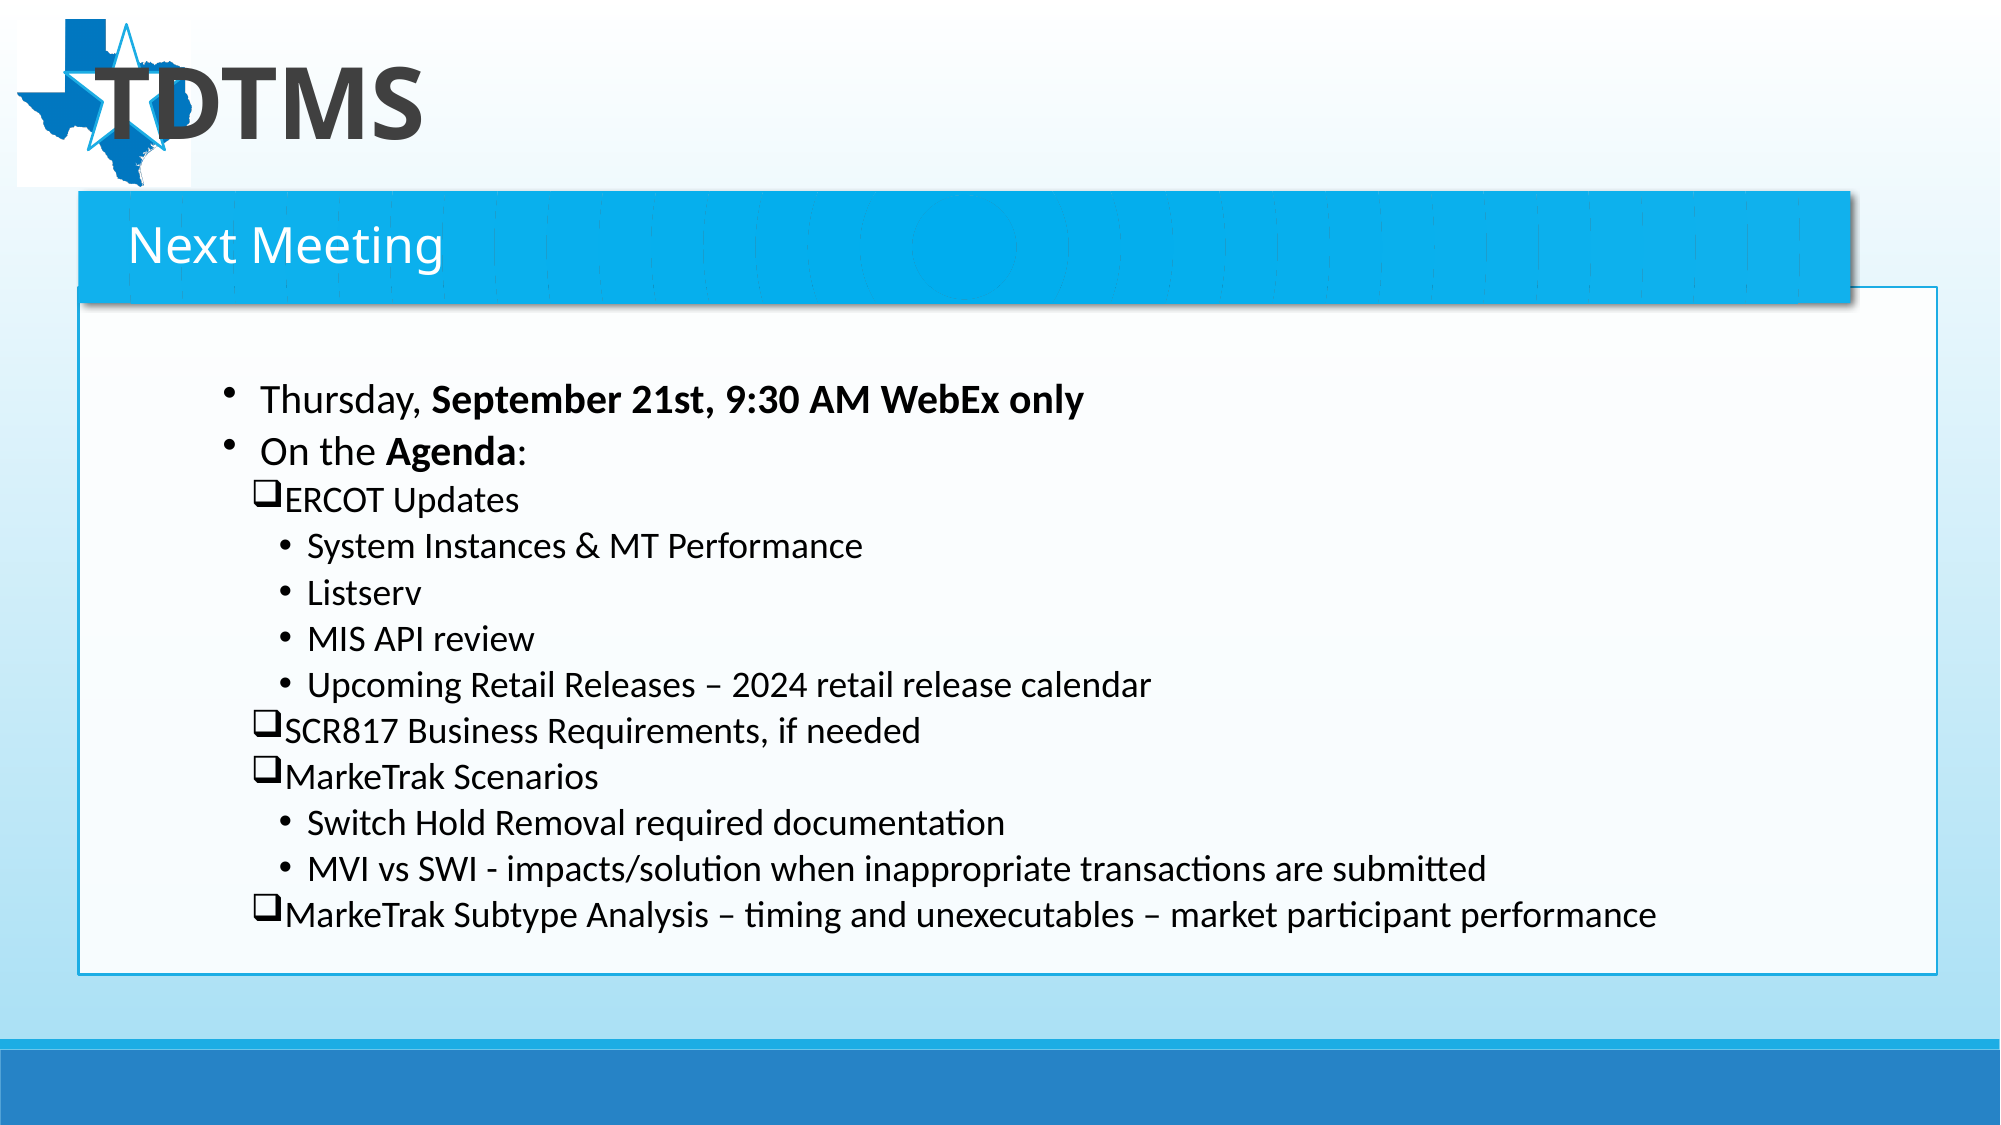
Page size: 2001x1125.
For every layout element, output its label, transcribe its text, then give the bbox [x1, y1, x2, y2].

picture [16, 19, 192, 188]
title TDTMS [199, 24, 1802, 168]
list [77, 190, 1938, 982]
